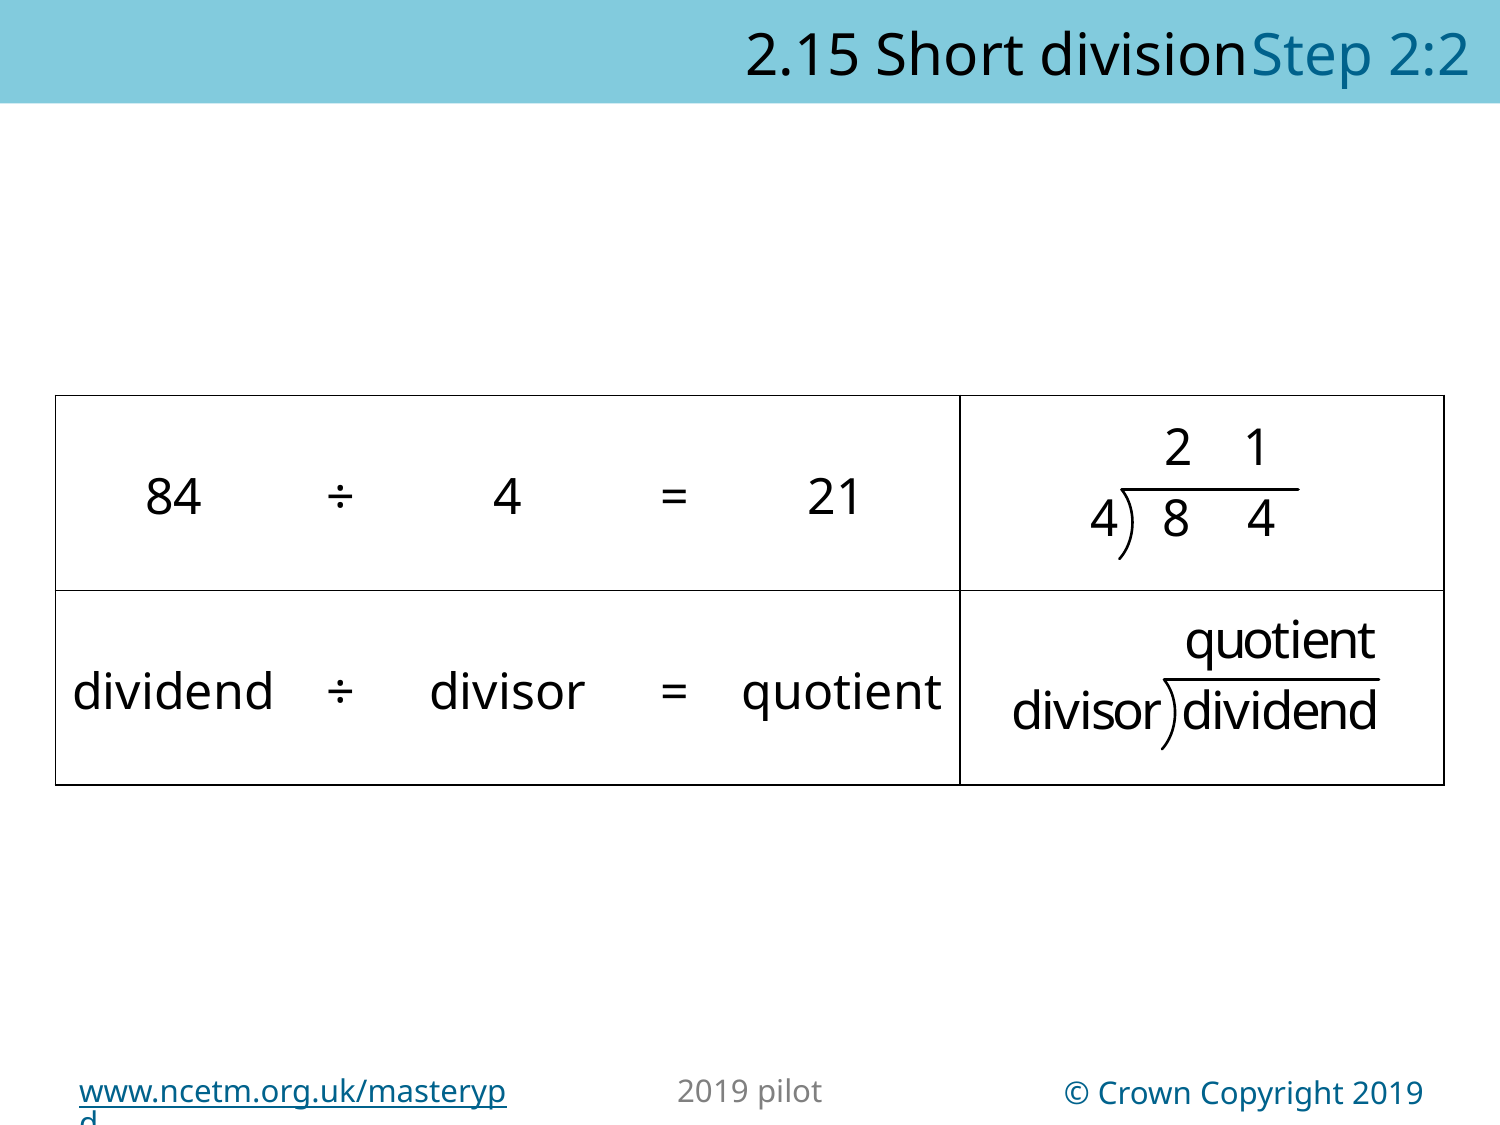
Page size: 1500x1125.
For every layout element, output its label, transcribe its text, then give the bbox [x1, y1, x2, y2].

table_header 4 [390, 396, 626, 590]
table_header 21 [724, 396, 959, 590]
table_header = [626, 396, 724, 590]
table_cell divisor [390, 591, 626, 784]
table_header ÷ [292, 396, 390, 590]
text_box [1082, 413, 1323, 571]
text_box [1059, 476, 1308, 571]
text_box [1101, 666, 1385, 763]
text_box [1004, 607, 1402, 766]
table_cell ÷ [292, 591, 390, 784]
table_cell = [626, 591, 724, 784]
table_header [961, 396, 1443, 590]
table_cell quotient [724, 591, 959, 784]
table_cell dividend [56, 591, 292, 784]
table_header 84 [56, 396, 292, 590]
table_cell [961, 591, 1443, 784]
list 2.15 Short division Step 2:2 [0, 0, 1500, 104]
